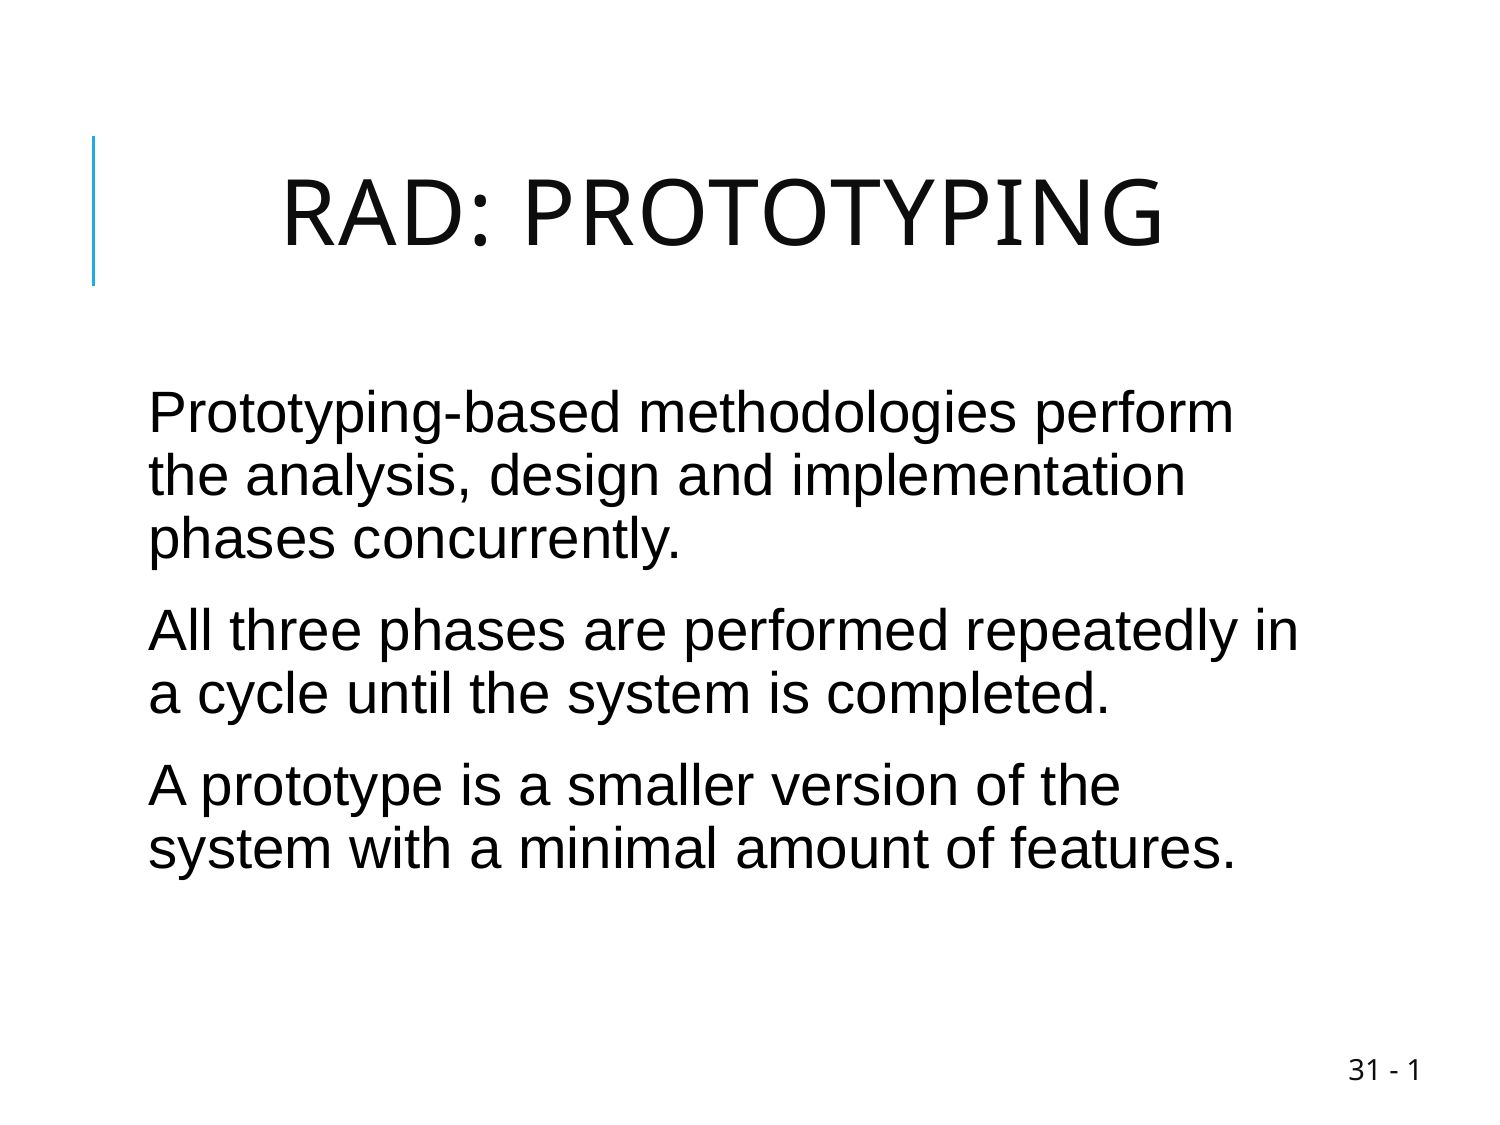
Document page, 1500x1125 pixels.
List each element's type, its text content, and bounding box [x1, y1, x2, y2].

title RAD: Prototyping [126, 96, 1322, 342]
slide_number 1 - 31 [1333, 1061, 1454, 1107]
list Prototyping-based methodologies perform the analysis, design and implementation phases concurrently. All three phases are performed repeatedly in a cycle until the system is completed. A prototype is a smaller version of the system with a minimal amount of features. [126, 375, 1322, 1035]
